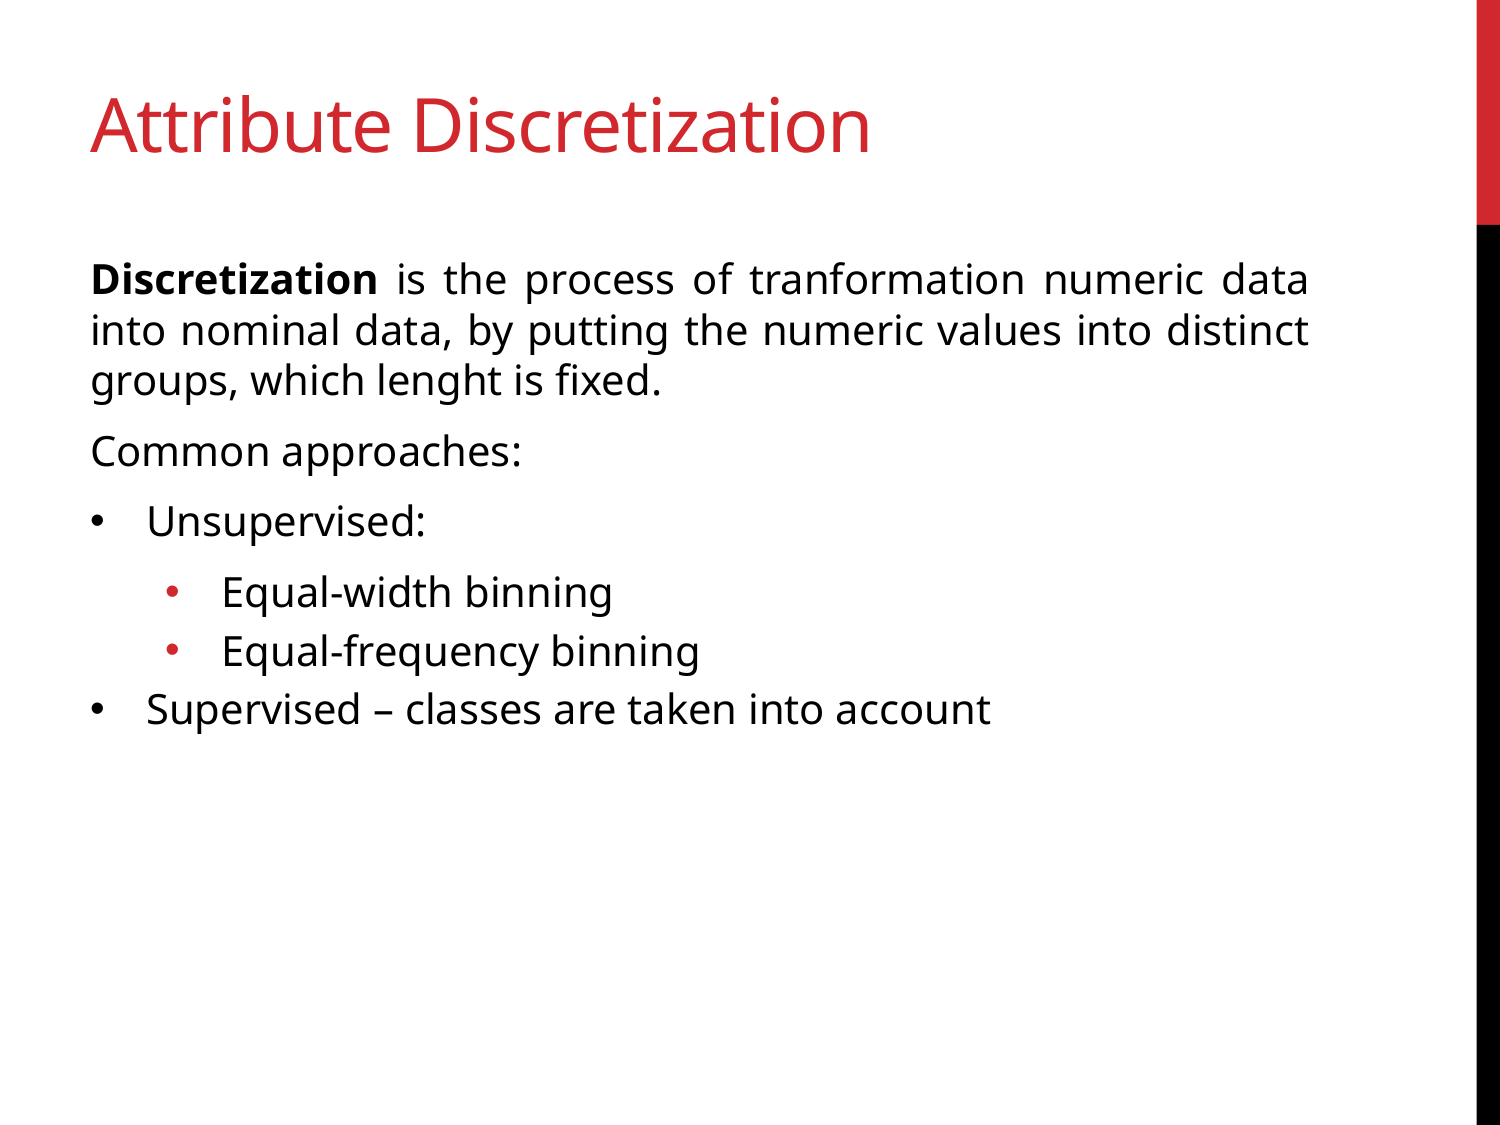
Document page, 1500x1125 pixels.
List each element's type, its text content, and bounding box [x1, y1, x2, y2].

list Discretization is the process of tranformation numeric data into nominal data, by putting the numeric values into distinct groups, which lenght is fixed. Common approaches: Unsupervised: Equal-width binning Equal-frequency binning Supervised – classes are taken into account [75, 245, 1325, 1005]
title Attribute Discretization [75, 25, 1325, 175]
